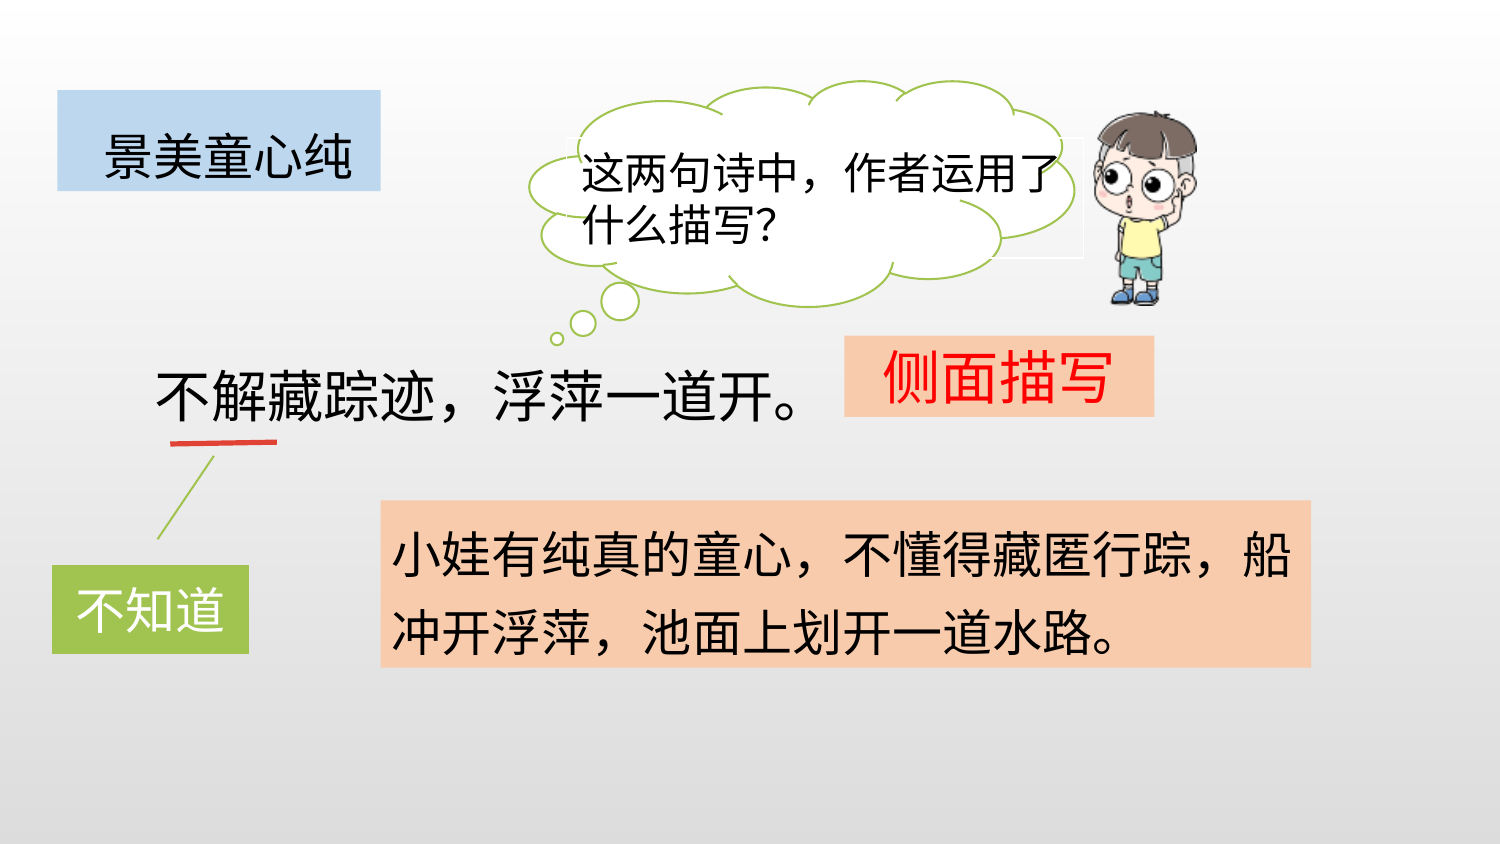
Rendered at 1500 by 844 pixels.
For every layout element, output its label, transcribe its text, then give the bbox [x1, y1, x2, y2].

text_box 不知道 [156, 455, 215, 540]
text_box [529, 80, 1084, 307]
text_box 景美童心纯 [57, 90, 381, 192]
text_box 小娃有纯真的童心，不懂得藏匿行踪，船冲开浮萍，池面上划开一道水路。 [380, 500, 1312, 668]
text_box 不解藏踪迹，浮萍一道开。 [143, 355, 914, 435]
picture [1093, 108, 1197, 306]
text_box 侧面描写 [844, 335, 1155, 417]
text_box 不知道 [52, 565, 249, 654]
